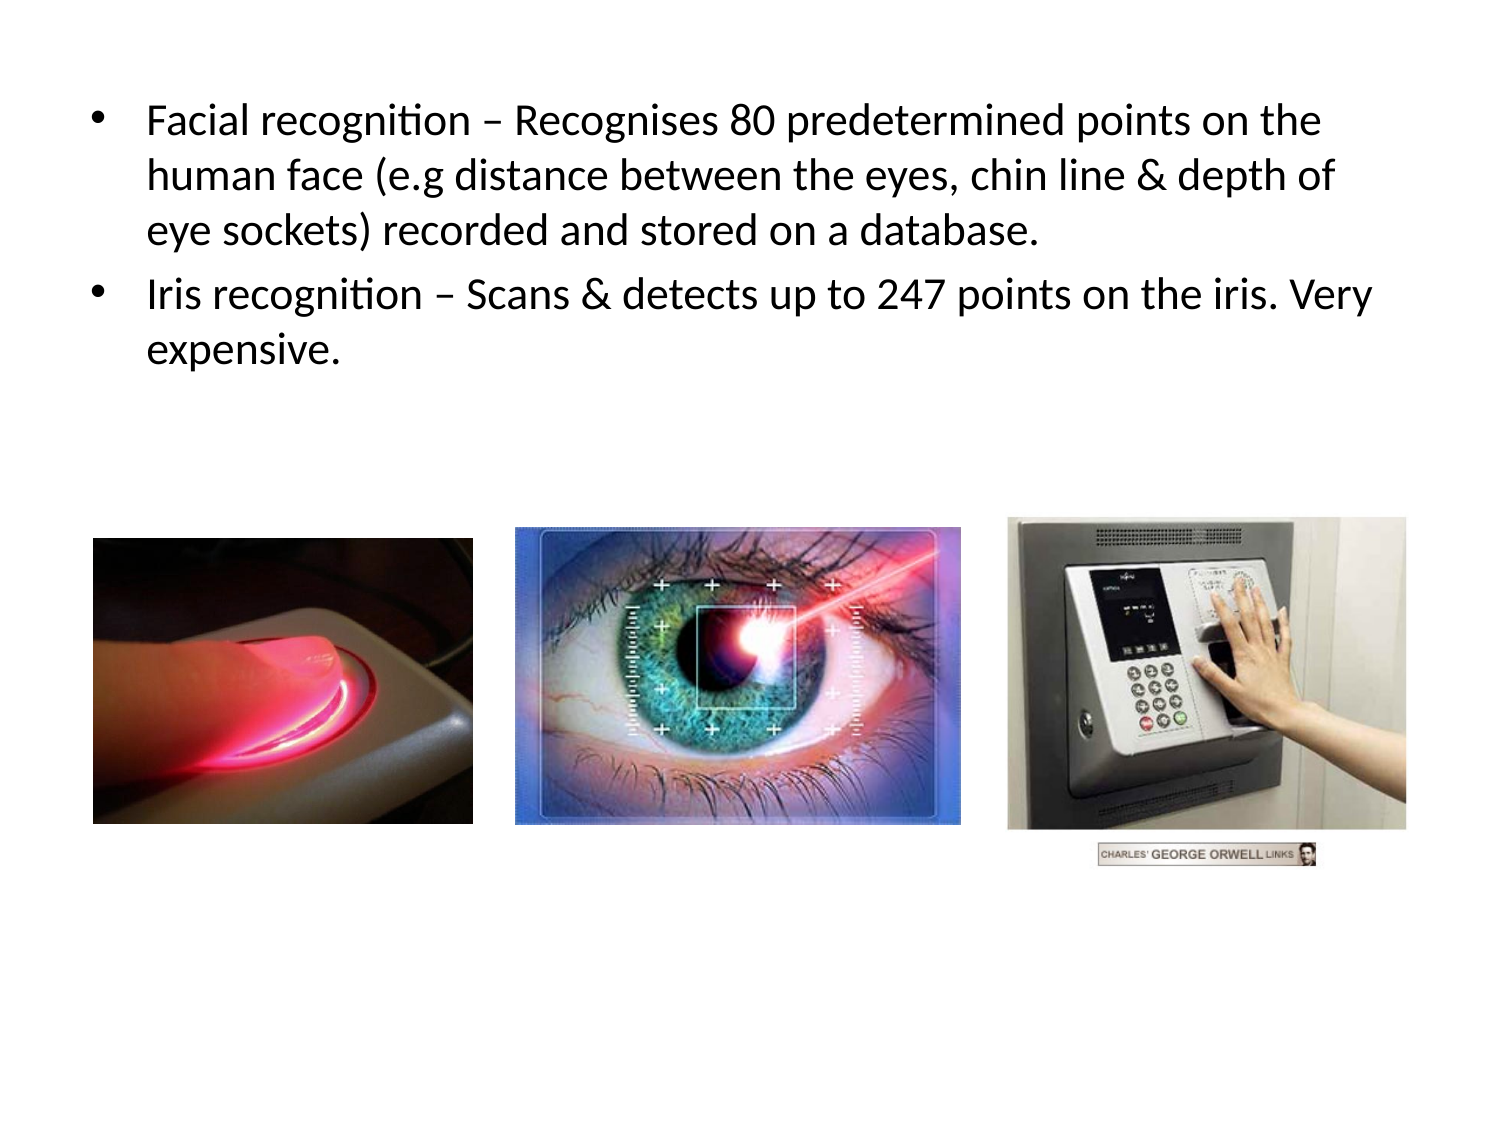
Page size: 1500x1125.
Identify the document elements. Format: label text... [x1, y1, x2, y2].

picture [995, 503, 1419, 880]
picture [93, 538, 473, 824]
list Facial recognition – Recognises 80 predetermined points on the human face (e.g distance between the eyes, chin line & depth of eye sockets) recorded and stored on a database. Iris recognition – Scans & detects up to 247 points on the iris. Very expensive. [75, 82, 1425, 446]
picture [515, 527, 962, 825]
